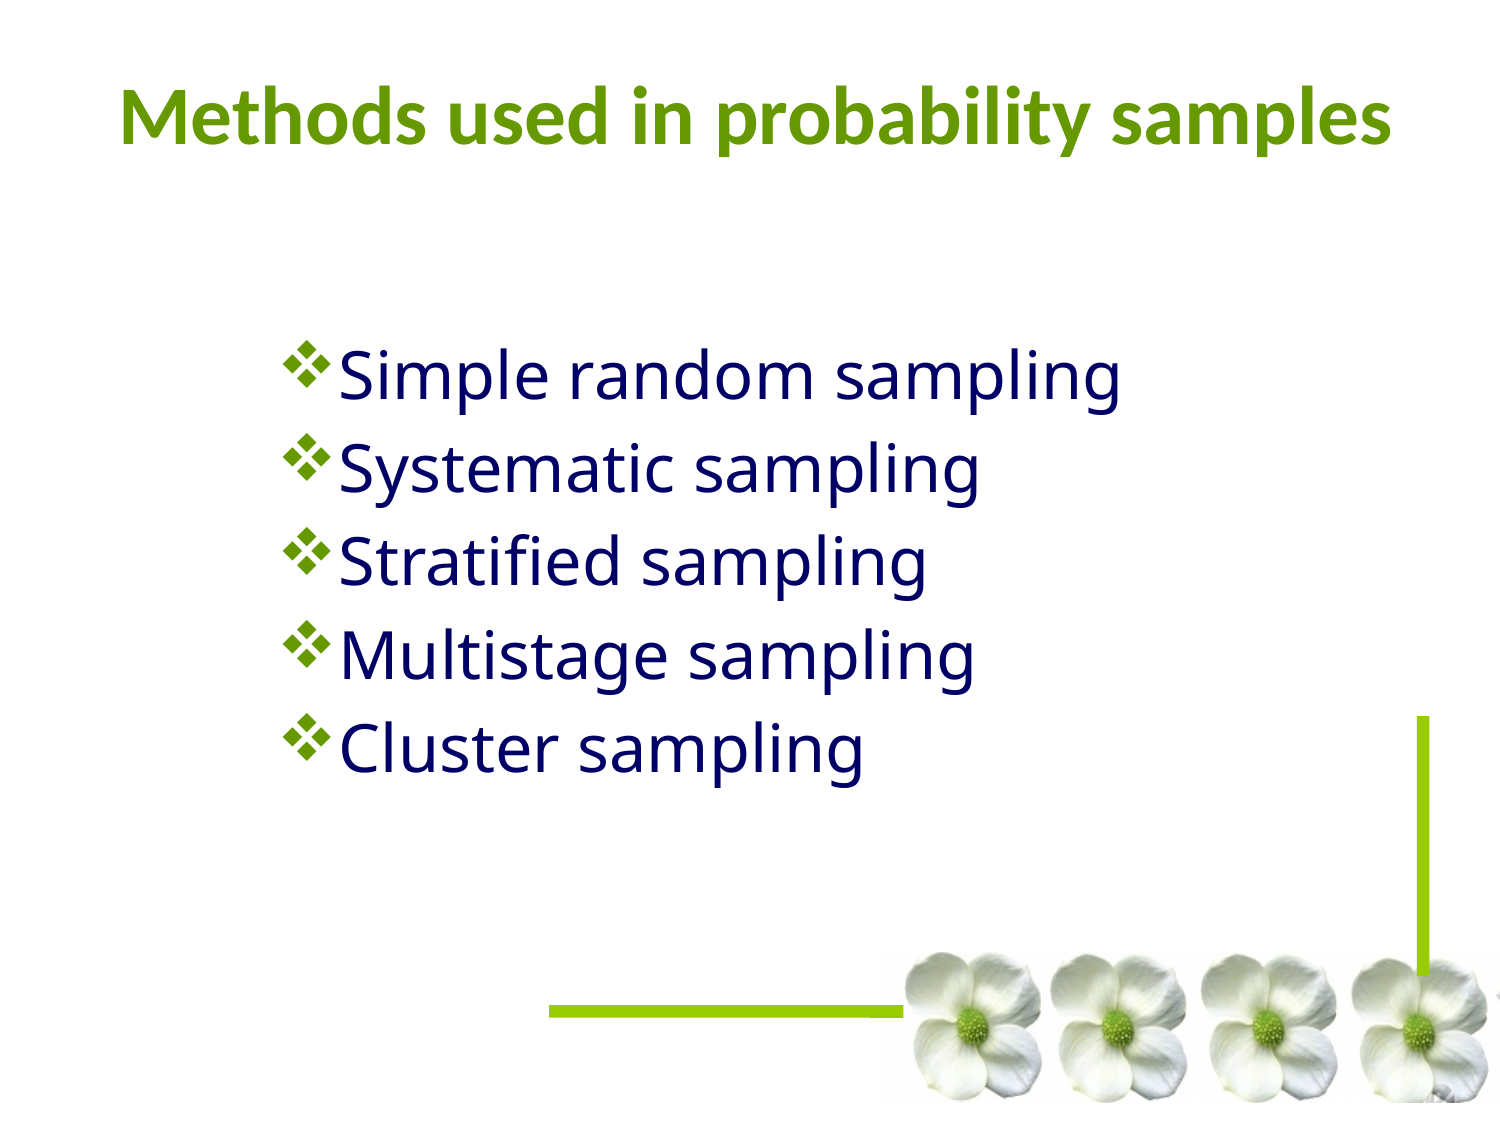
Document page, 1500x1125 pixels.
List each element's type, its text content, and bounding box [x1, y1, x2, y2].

picture [878, 952, 1500, 1103]
title Methods used in probability samples [49, 16, 1463, 205]
list Simple random sampling Systematic sampling Stratified sampling Multistage sampling Cluster sampling [262, 324, 1500, 863]
